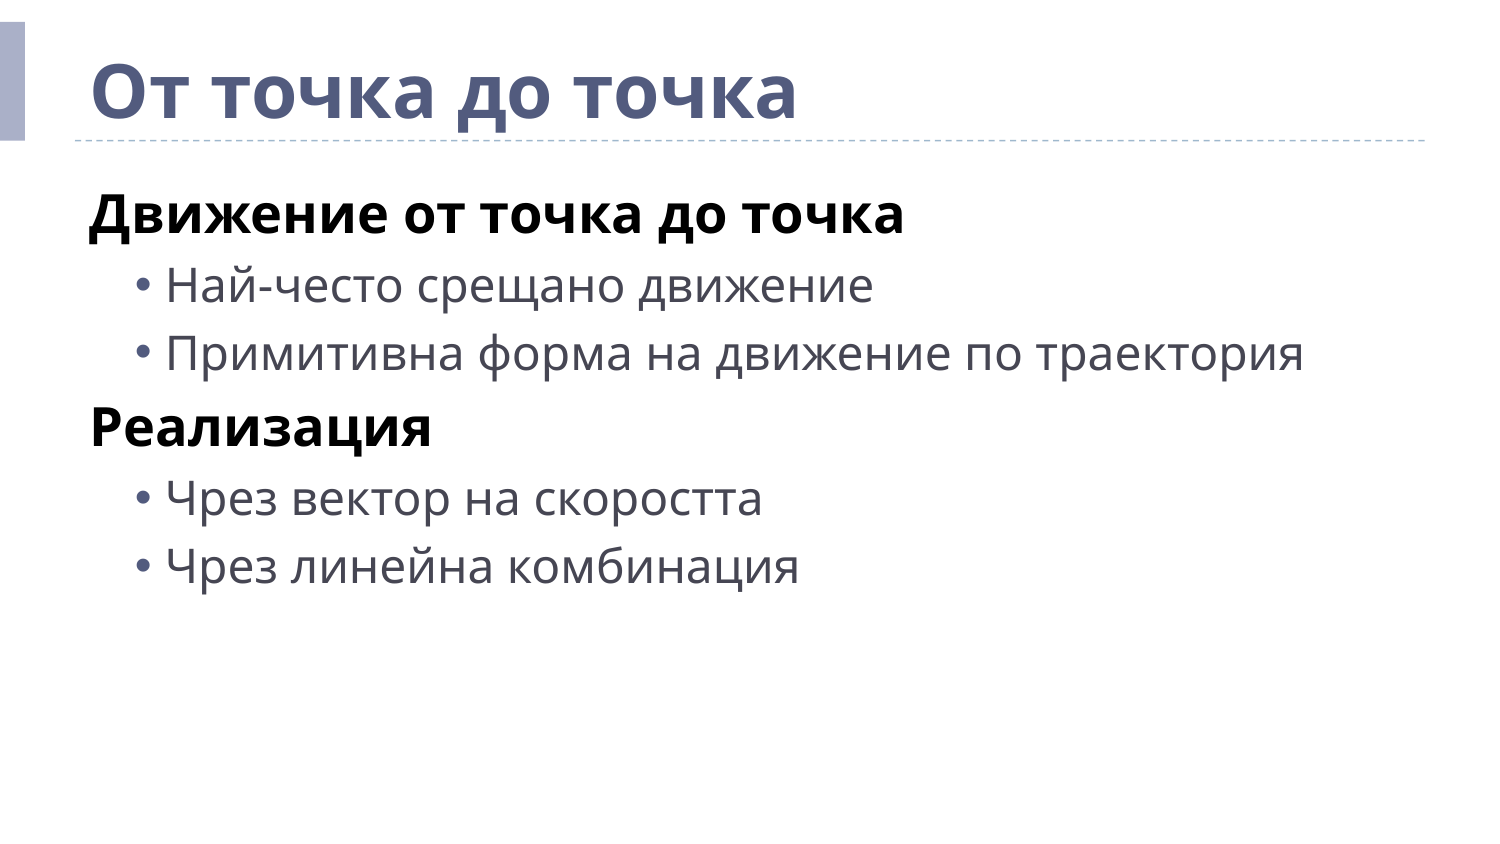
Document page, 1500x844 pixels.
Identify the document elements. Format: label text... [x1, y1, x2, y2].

list Движение от точка до точка Най-често срещано движение Примитивна форма на движение по траектория Реализация Чрез вектор на скоростта Чрез линейна комбинация [75, 171, 1475, 835]
title От точка до точка [75, 18, 1475, 141]
